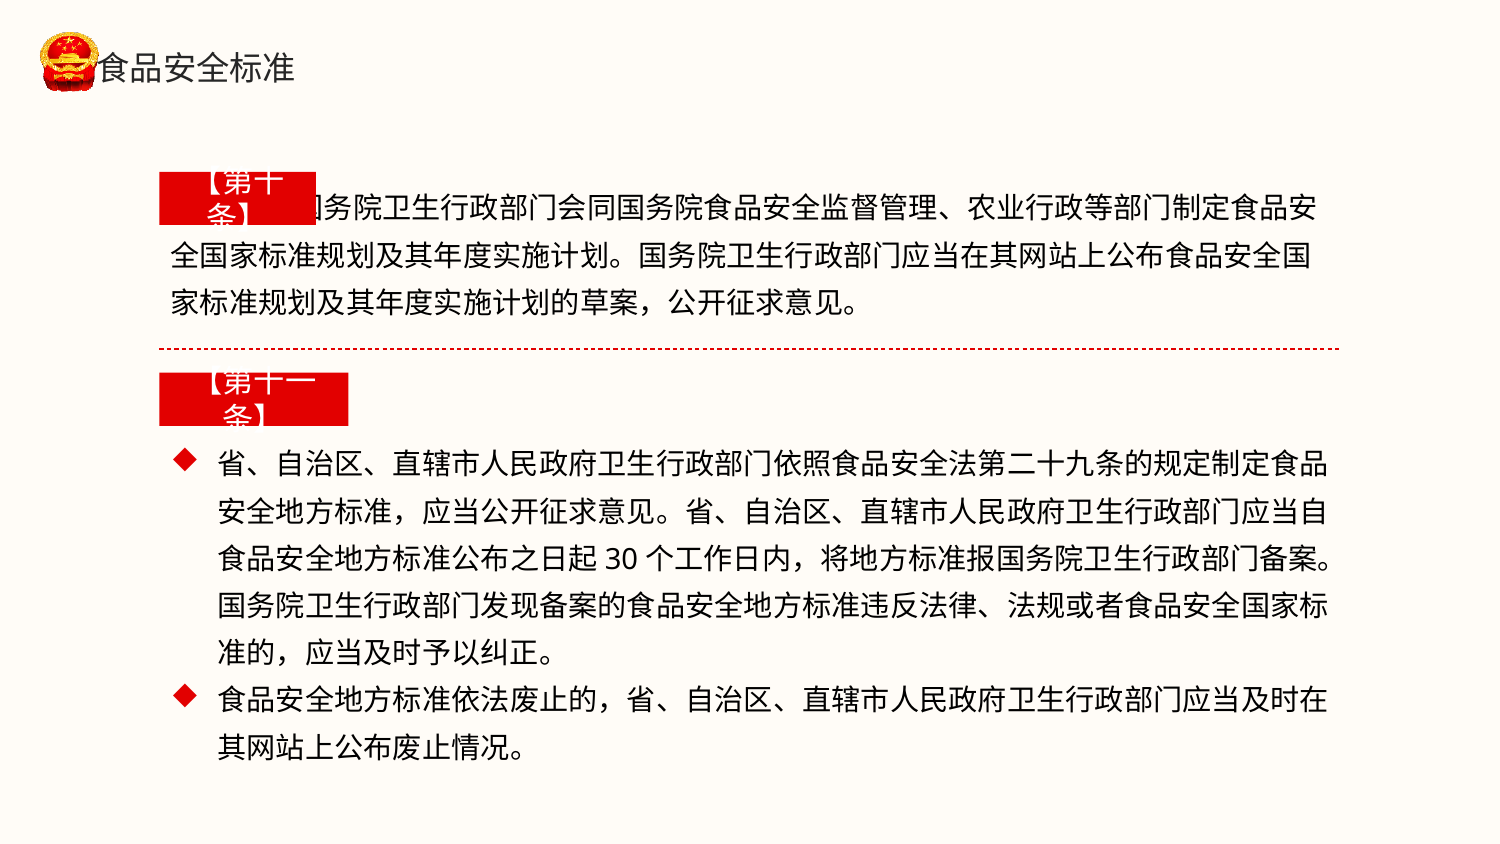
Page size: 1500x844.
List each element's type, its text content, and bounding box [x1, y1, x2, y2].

picture [31, 21, 104, 97]
text_box 【第十条】 [158, 171, 317, 226]
text_box 食品安全标准 [81, 37, 588, 98]
text_box 【第十一条】 [158, 372, 349, 427]
text_box 国务院卫生行政部门会同国务院食品安全监督管理、农业行政等部门制定食品安全国家标准规划及其年度实施计划。国务院卫生行政部门应当在其网站上公布食品安全国家标准规划及其年度实施计划的草案，公开征求意见。 [159, 171, 1341, 325]
text_box 省、自治区、直辖市人民政府卫生行政部门依照食品安全法第二十九条的规定制定食品安全地方标准，应当公开征求意见。省、自治区、直辖市人民政府卫生行政部门应当自食品安全地方标准公布之日起30个工作日内，将地方标准报国务院卫生行政部门备案。国务院卫生行政部门发现备案的食品安全地方标准违反法律、法规或者食品安全国家标准的，应当及时予以纠正。 食品安全地方标准依法废止的，省、自治区、直辖市人民政府卫生行政部门应当及时在其网站上公布废止情况。 [159, 427, 1341, 770]
